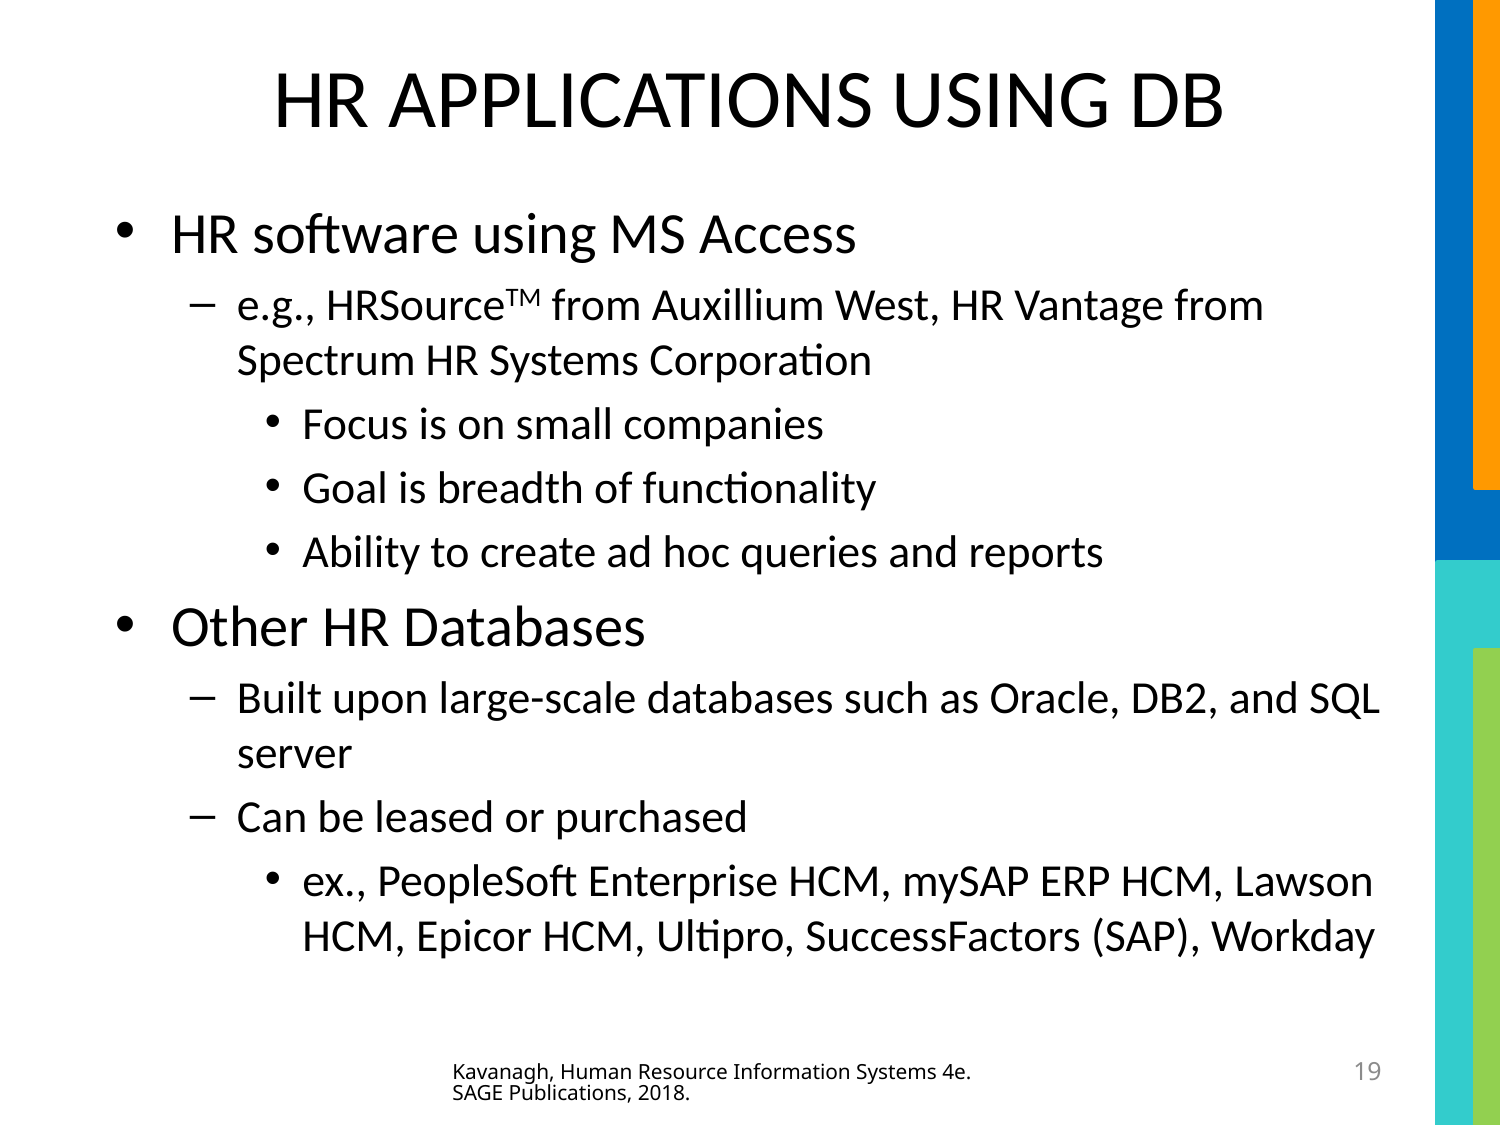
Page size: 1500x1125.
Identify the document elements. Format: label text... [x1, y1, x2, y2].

footer Kavanagh, Human Resource Information Systems 4e. SAGE Publications, 2018. [437, 1042, 1004, 1103]
list HR software using MS Access e.g., HRSourceTM from Auxillium West, HR Vantage from Spectrum HR Systems Corporation Focus is on small companies Goal is breadth of functionality Ability to create ad hoc queries and reports Other HR Databases Built upon large-scale databases such as Oracle, DB2, and SQL server Can be leased or purchased ex., PeopleSoft Enterprise HCM, mySAP ERP HCM, Lawson HCM, Epicor HCM, Ultipro, SuccessFactors (SAP), Workday [99, 187, 1413, 1013]
slide_number 19 [1059, 1042, 1397, 1103]
title HR APPLICATIONS USING DB [75, 0, 1425, 188]
